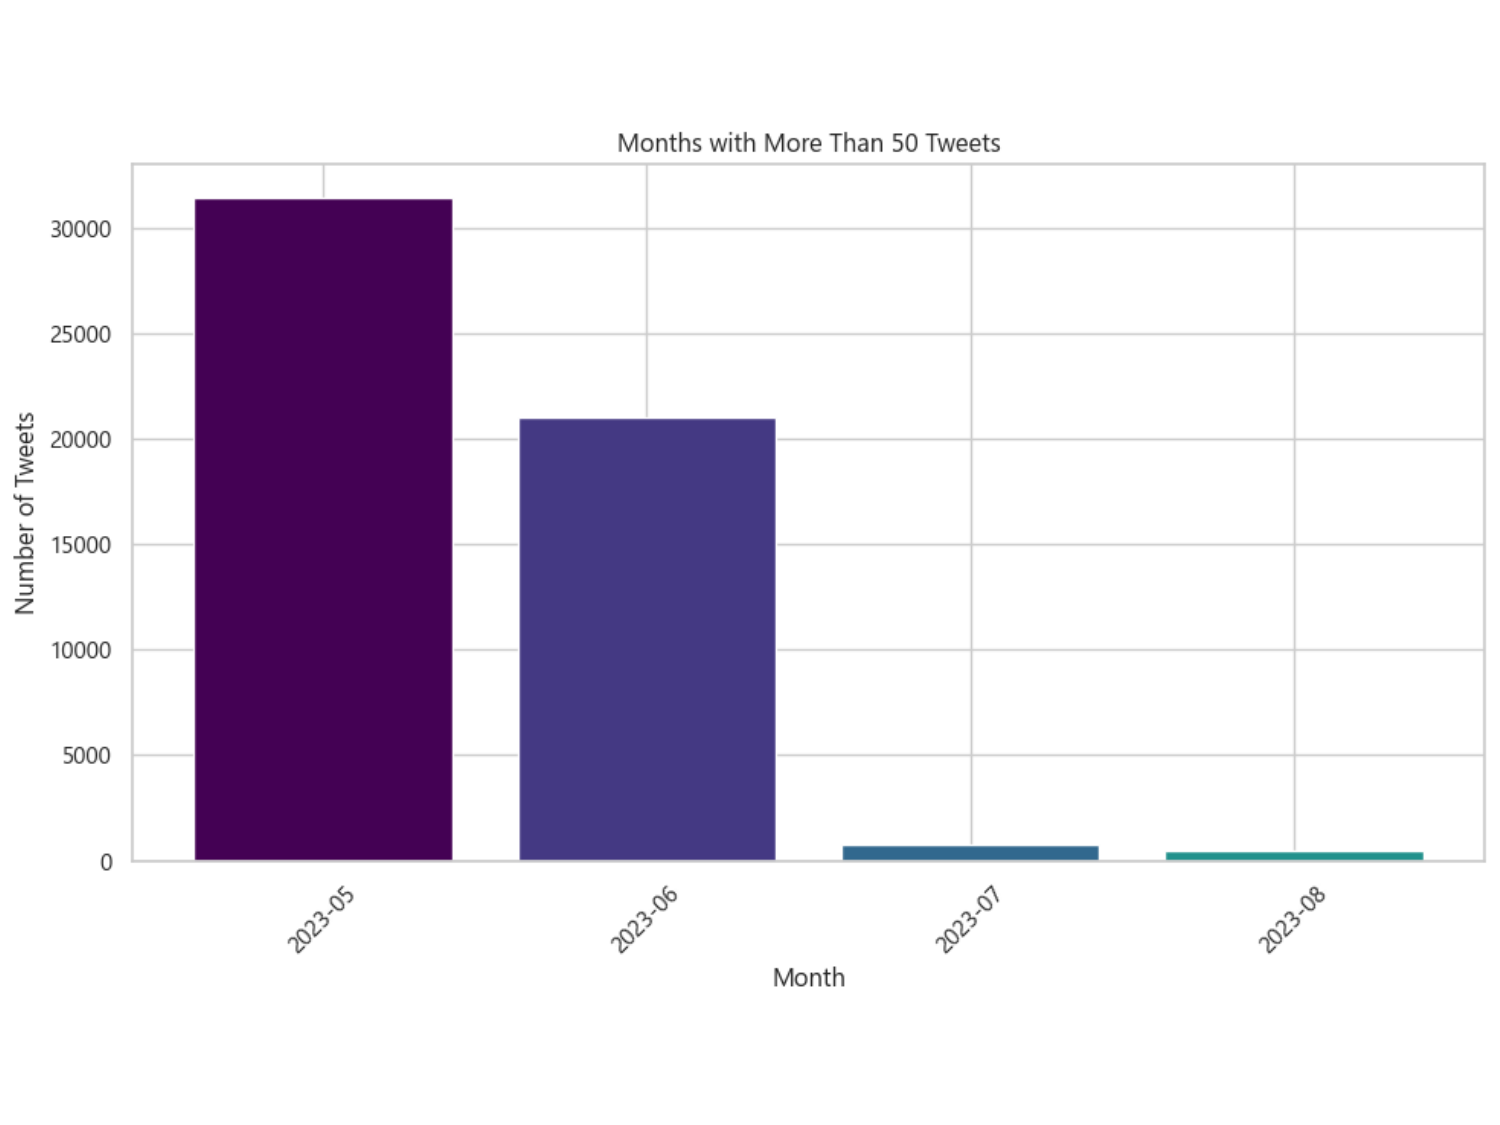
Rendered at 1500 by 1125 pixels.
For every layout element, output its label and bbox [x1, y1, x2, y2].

picture [0, 117, 1500, 1008]
